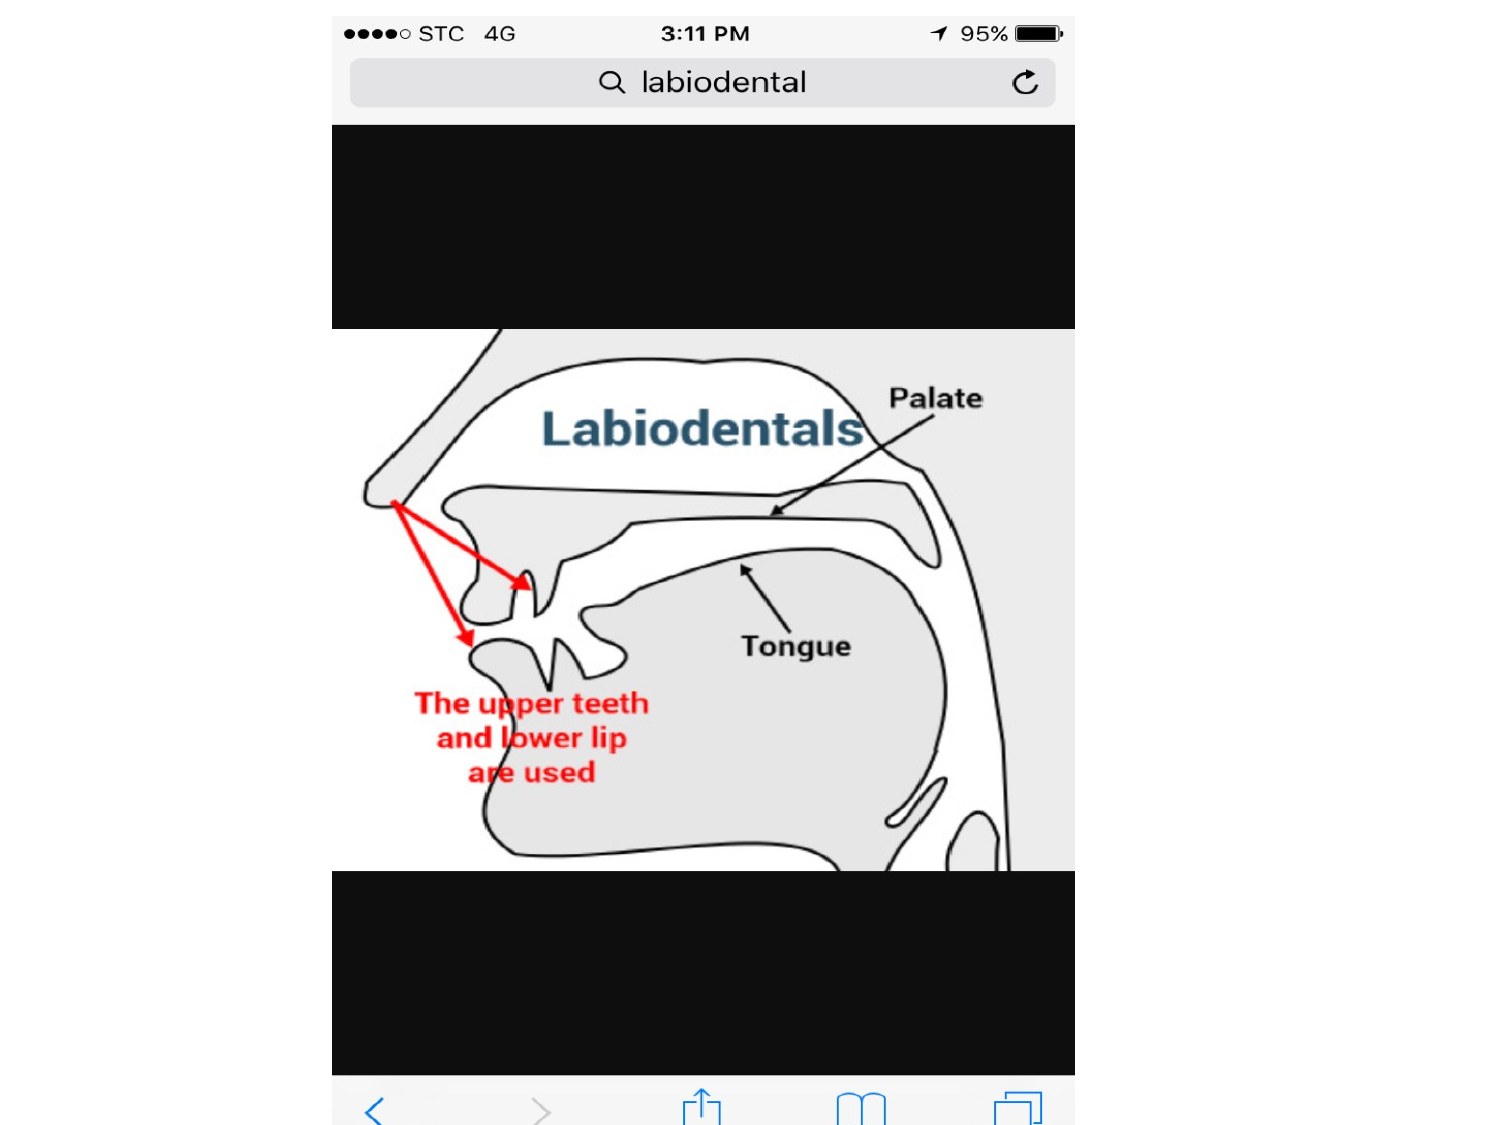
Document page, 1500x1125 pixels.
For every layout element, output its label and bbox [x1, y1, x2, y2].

list [332, 16, 1076, 1125]
